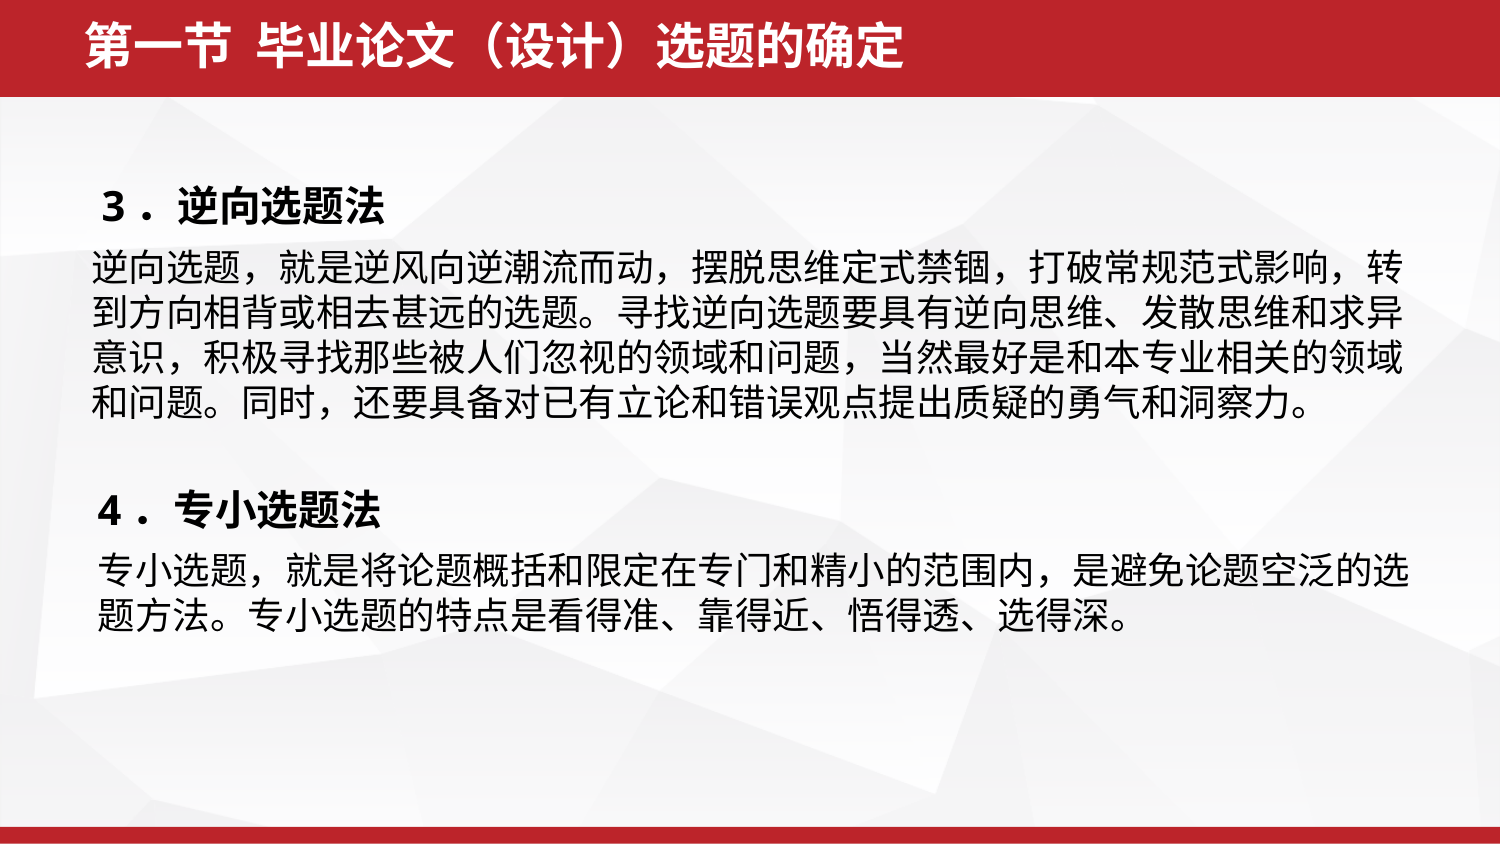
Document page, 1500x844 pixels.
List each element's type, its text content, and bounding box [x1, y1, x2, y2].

text_box 4．专小选题法 [86, 478, 534, 540]
title 第一节 毕业论文（设计）选题的确定 [71, 0, 1200, 97]
text_box 3．逆向选题法 [79, 174, 517, 236]
text_box 逆向选题，就是逆风向逆潮流而动，摆脱思维定式禁锢，打破常规范式影响，转到方向相背或相去甚远的选题。寻找逆向选题要具有逆向思维、发散思维和求异意识，积极寻找那些被人们忽视的领域和问题，当然最好是和本专业相关的领域和问题。同时，还要具备对已有立论和错误观点提出质疑的勇气和洞察力。 [79, 238, 1443, 430]
text_box 专小选题，就是将论题概括和限定在专门和精小的范围内，是避免论题空泛的选题方法。专小选题的特点是看得准、靠得近、悟得透、选得深。 [86, 541, 1443, 643]
picture [0, 97, 1500, 826]
